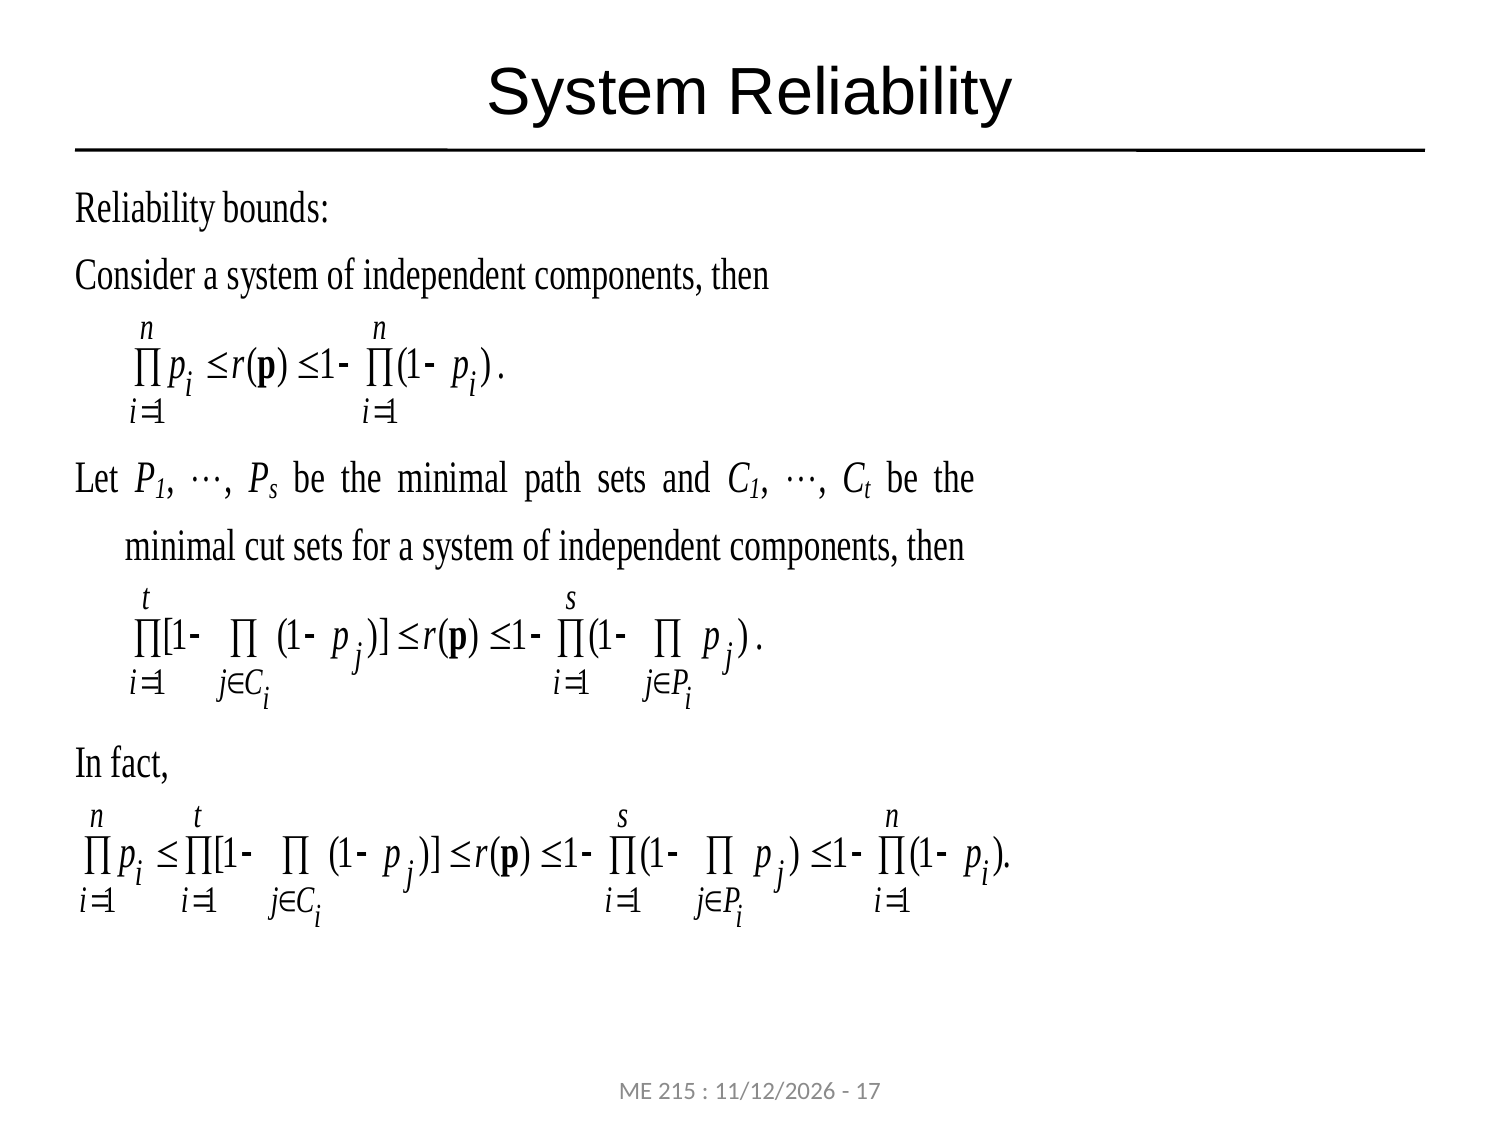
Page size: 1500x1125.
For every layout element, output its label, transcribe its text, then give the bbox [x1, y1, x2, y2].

footer ME 215 : 11/11/2021 - 17 [549, 1063, 950, 1116]
list System Reliability [75, 37, 1425, 138]
picture [74, 164, 1375, 941]
